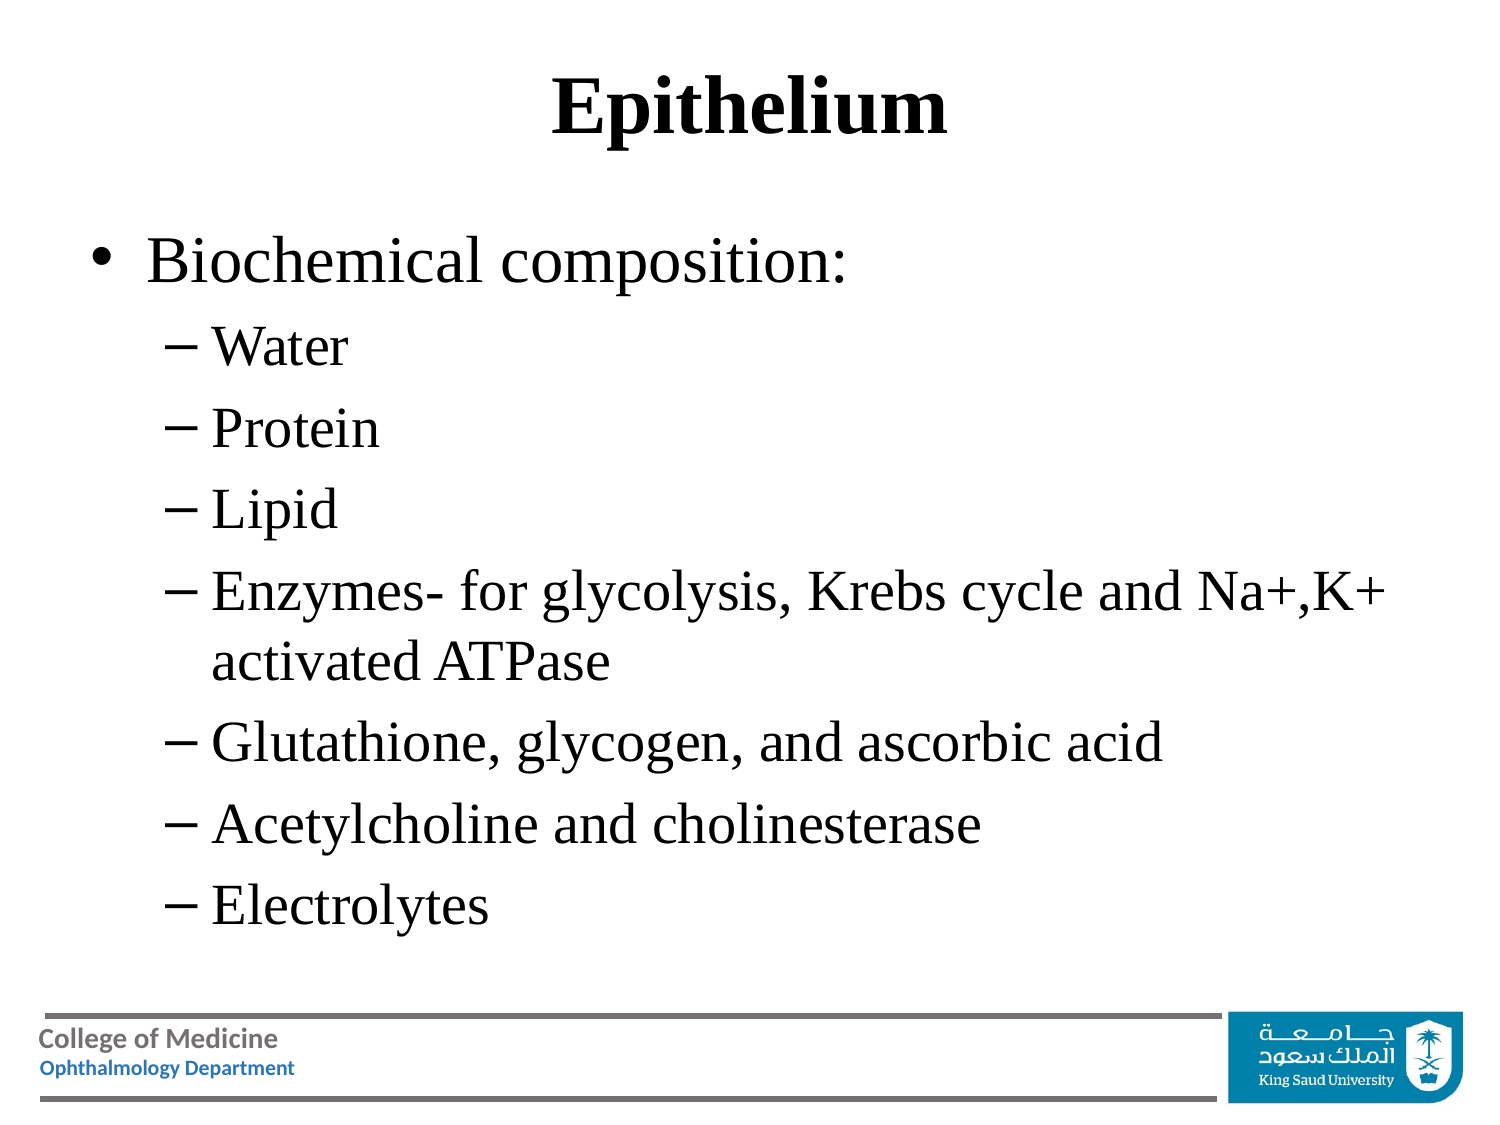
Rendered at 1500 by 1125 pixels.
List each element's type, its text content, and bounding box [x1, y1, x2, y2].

list Biochemical composition: Water Protein Lipid Enzymes- for glycolysis, Krebs cycle and Na+,K+ activated ATPase Glutathione, glycogen, and ascorbic acid Acetylcholine and cholinesterase Electrolytes [75, 208, 1425, 951]
title Epithelium [75, 30, 1425, 171]
picture [1226, 1009, 1465, 1106]
